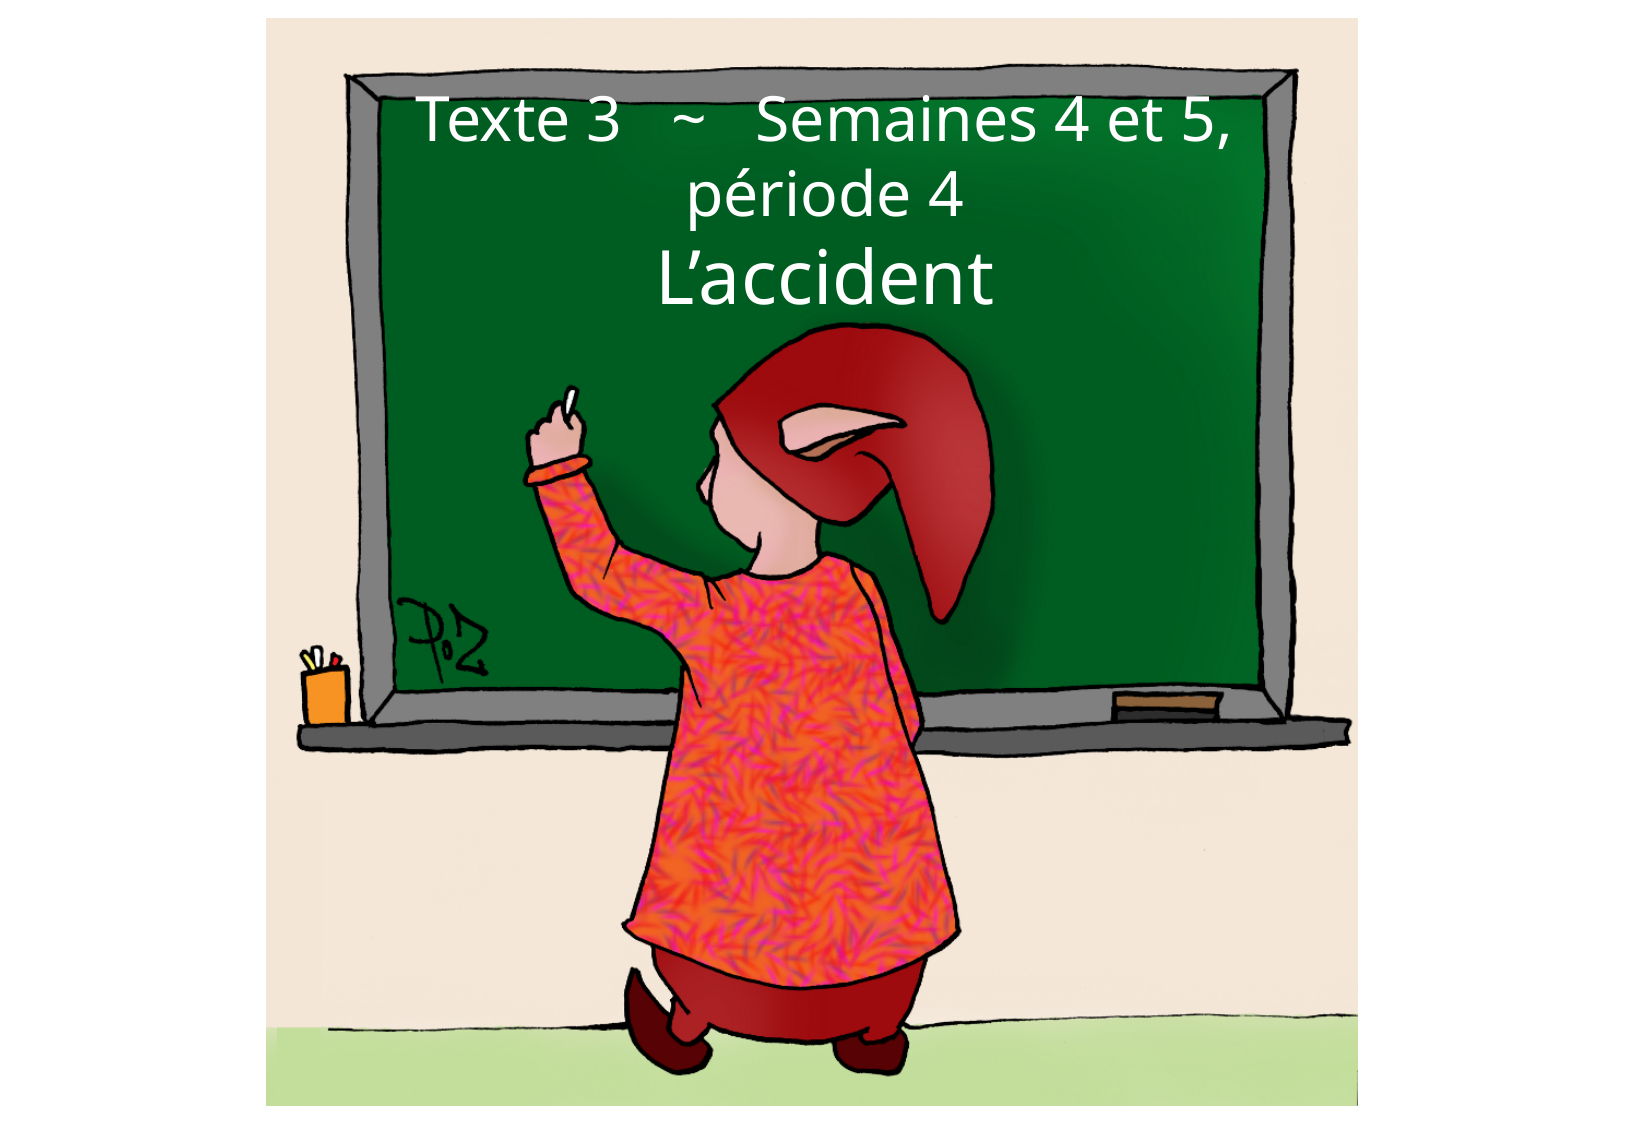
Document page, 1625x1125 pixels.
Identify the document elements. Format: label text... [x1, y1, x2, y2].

text_box Texte 3 ~ Semaines 4 et 5, période 4 L’accident [377, 101, 1273, 297]
picture [266, 18, 1358, 1106]
